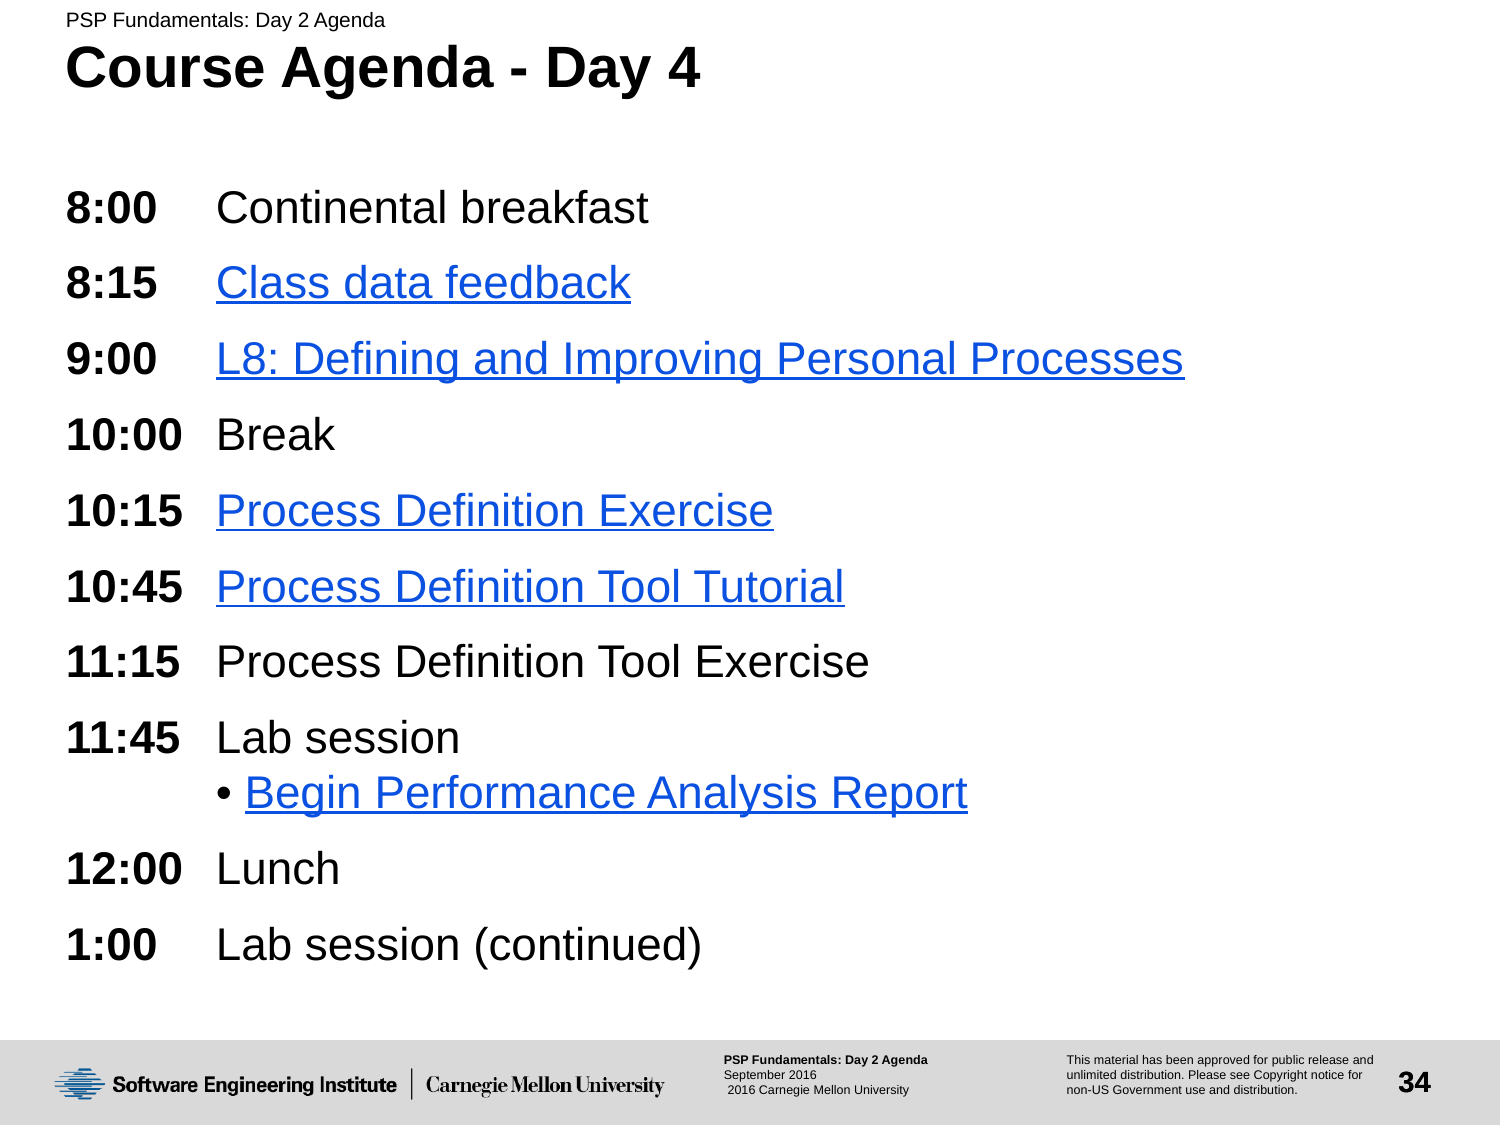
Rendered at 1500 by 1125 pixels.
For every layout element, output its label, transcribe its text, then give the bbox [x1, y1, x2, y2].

list 8:00 Continental breakfast 8:15 Class data feedback 9:00 L8: Defining and Improving Personal Processes 10:00 Break 10:15 Process Definition Exercise 10:45 Process Definition Tool Tutorial 11:15 Process Definition Tool Exercise 11:45 Lab session • Begin Performance Analysis Report 12:00 Lunch 1:00 Lab session (continued) [65, 177, 1431, 1000]
title Course Agenda - Day 4 [65, 37, 1430, 148]
picture [46, 1061, 673, 1104]
